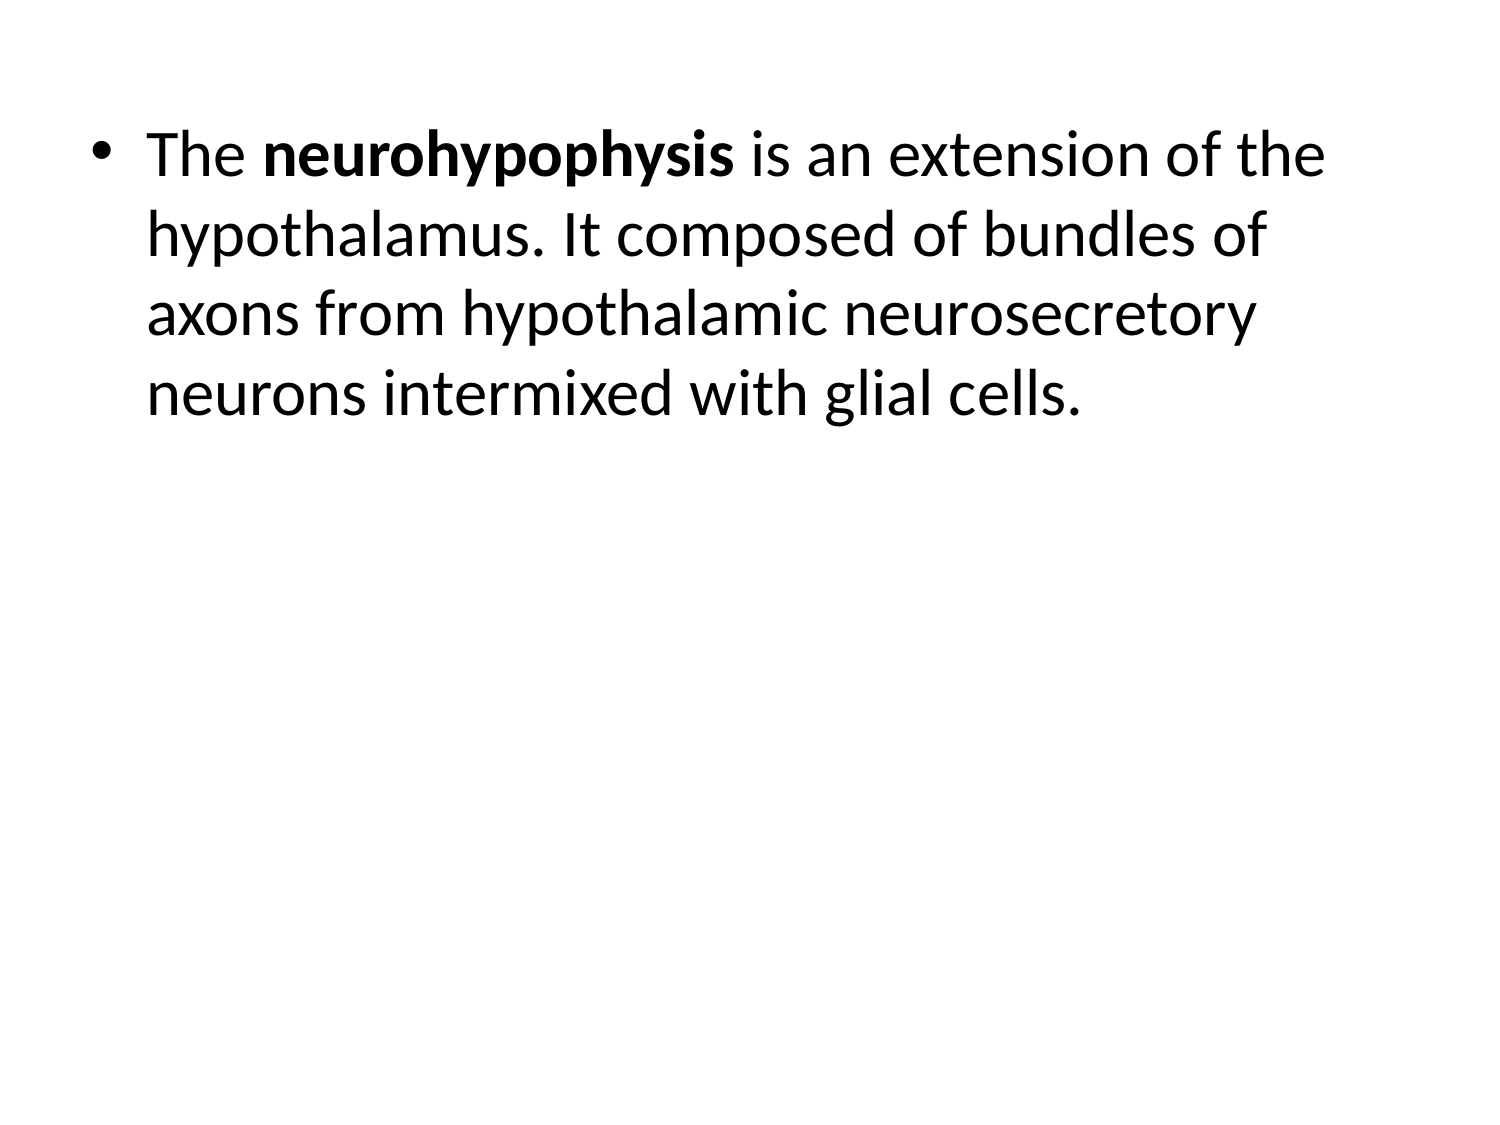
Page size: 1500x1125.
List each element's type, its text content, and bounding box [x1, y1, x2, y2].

list The neurohypophysis is an extension of the hypothalamus. It composed of bundles of axons from hypothalamic neurosecretory neurons intermixed with glial cells. [75, 101, 1425, 1005]
